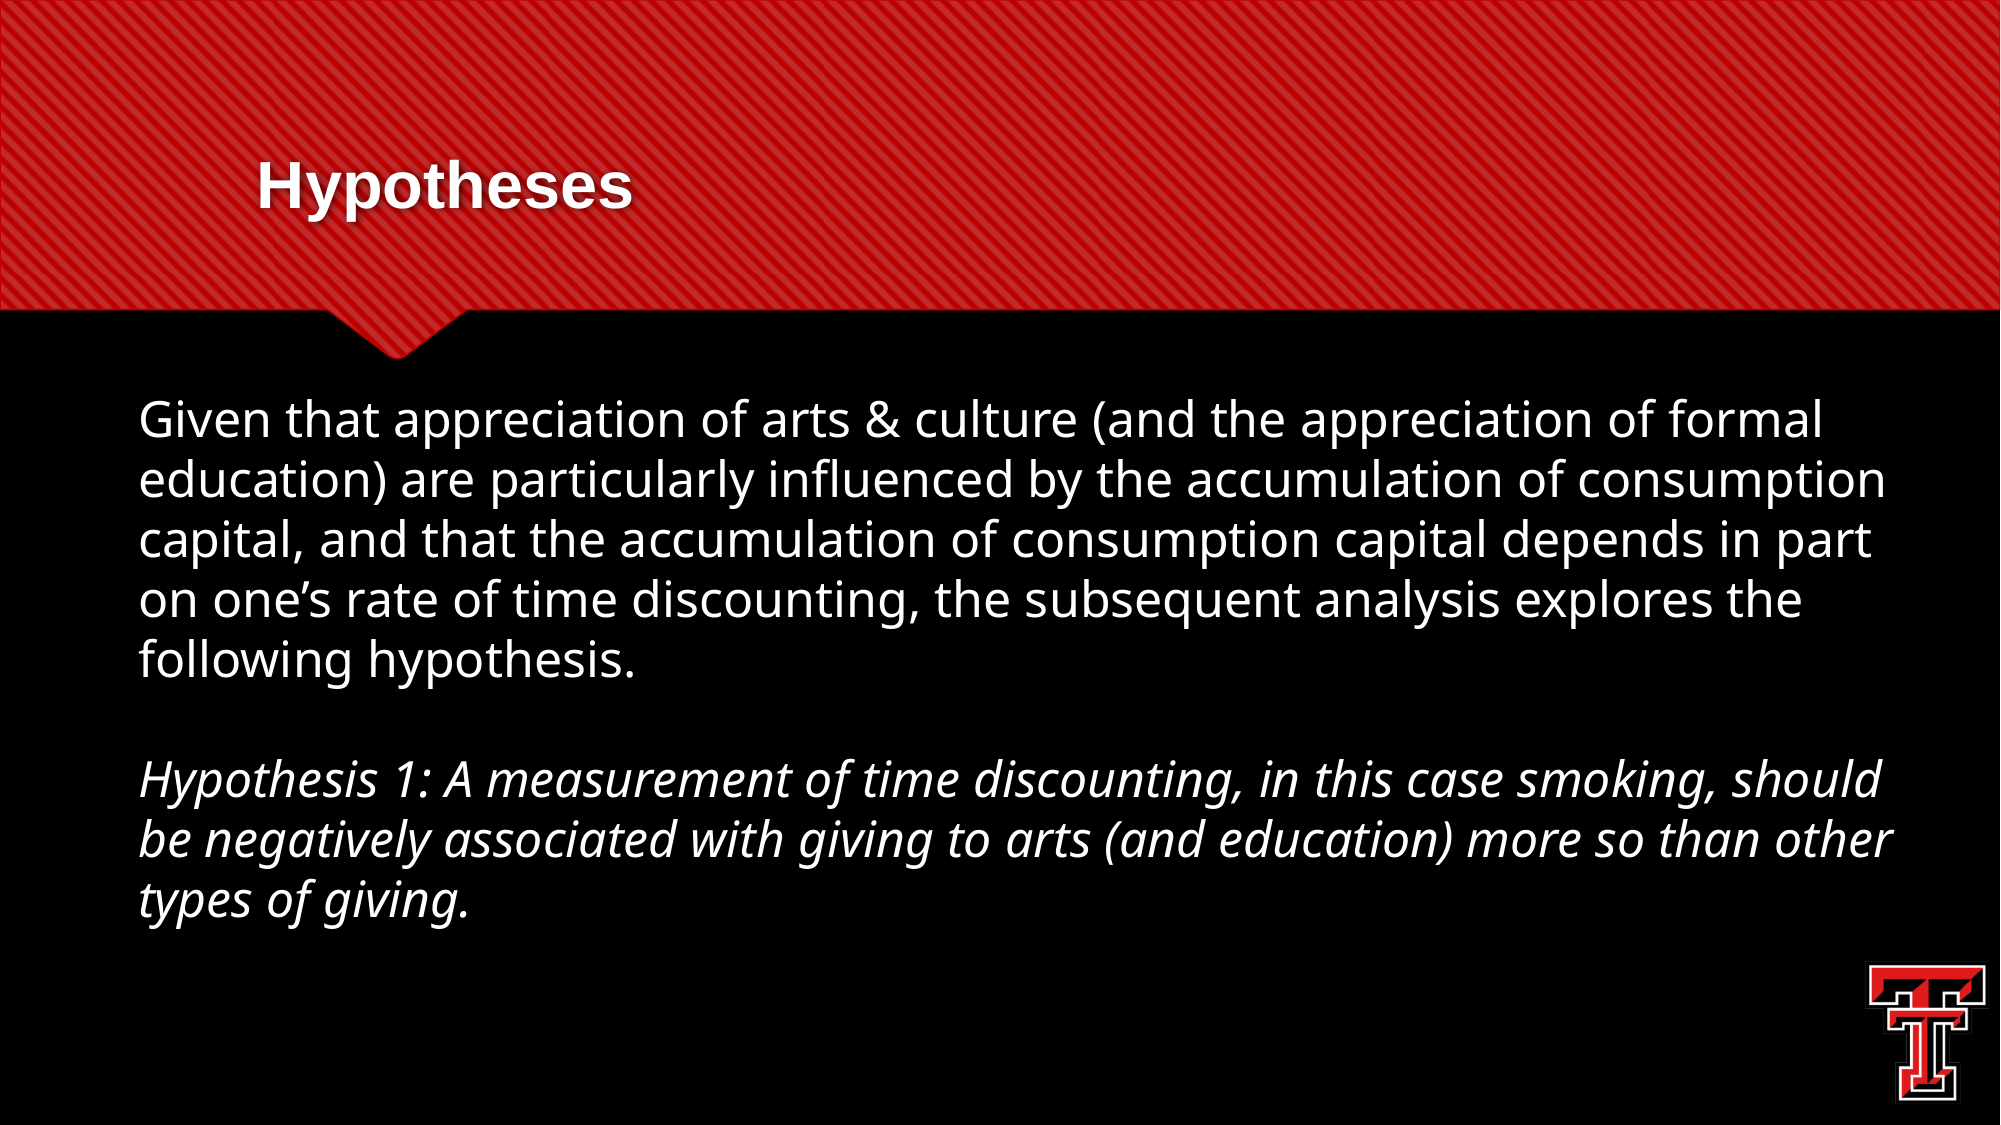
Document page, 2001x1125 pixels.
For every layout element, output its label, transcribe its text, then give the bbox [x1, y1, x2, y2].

text_box Given that appreciation of arts & culture (and the appreciation of formal education) are particularly influenced by the accumulation of consumption capital, and that the accumulation of consumption capital depends in part on one’s rate of time discounting, the subsequent analysis explores the following hypothesis. Hypothesis 1: A measurement of time discounting, in this case smoking, should be negatively associated with giving to arts (and education) more so than other types of giving. [1866, 379, 1923, 960]
title Hypotheses [68, 73, 1942, 233]
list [134, 364, 1866, 962]
text_box Given that appreciation of arts & culture (and the appreciation of formal education) are particularly influenced by the accumulation of consumption capital, and that the accumulation of consumption capital depends in part on one’s rate of time discounting, the subsequent analysis explores the following hypothesis. Hypothesis 1: A measurement of time discounting, in this case smoking, should be negatively associated with giving to arts (and education) more so than other types of giving. [123, 379, 1865, 1035]
picture [1865, 960, 1989, 1105]
